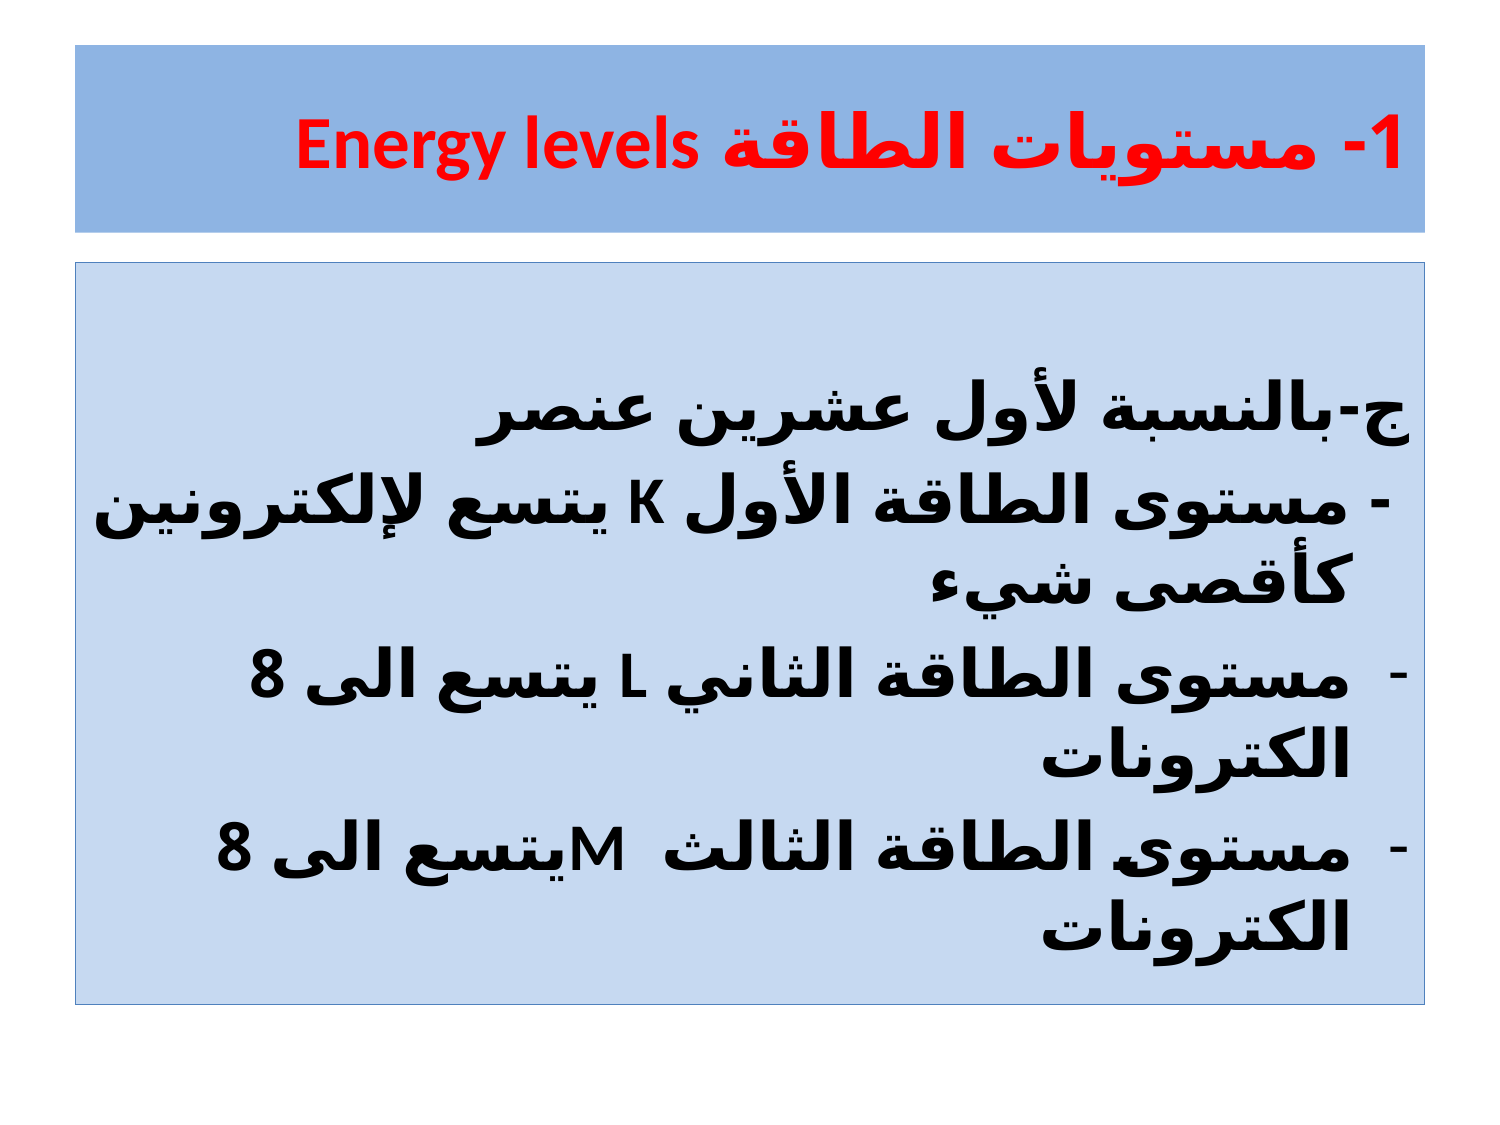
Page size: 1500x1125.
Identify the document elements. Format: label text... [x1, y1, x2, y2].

title 1- مستويات الطاقة Energy levels [75, 45, 1425, 233]
list ج-بالنسبة لأول عشرين عنصر - مستوى الطاقة الأول K يتسع لإلكترونين كأقصى شيء مستوى الطاقة الثاني L يتسع الى 8 الكترونات مستوى الطاقة الثالث Mيتسع الى 8 الكترونات [75, 262, 1425, 1005]
